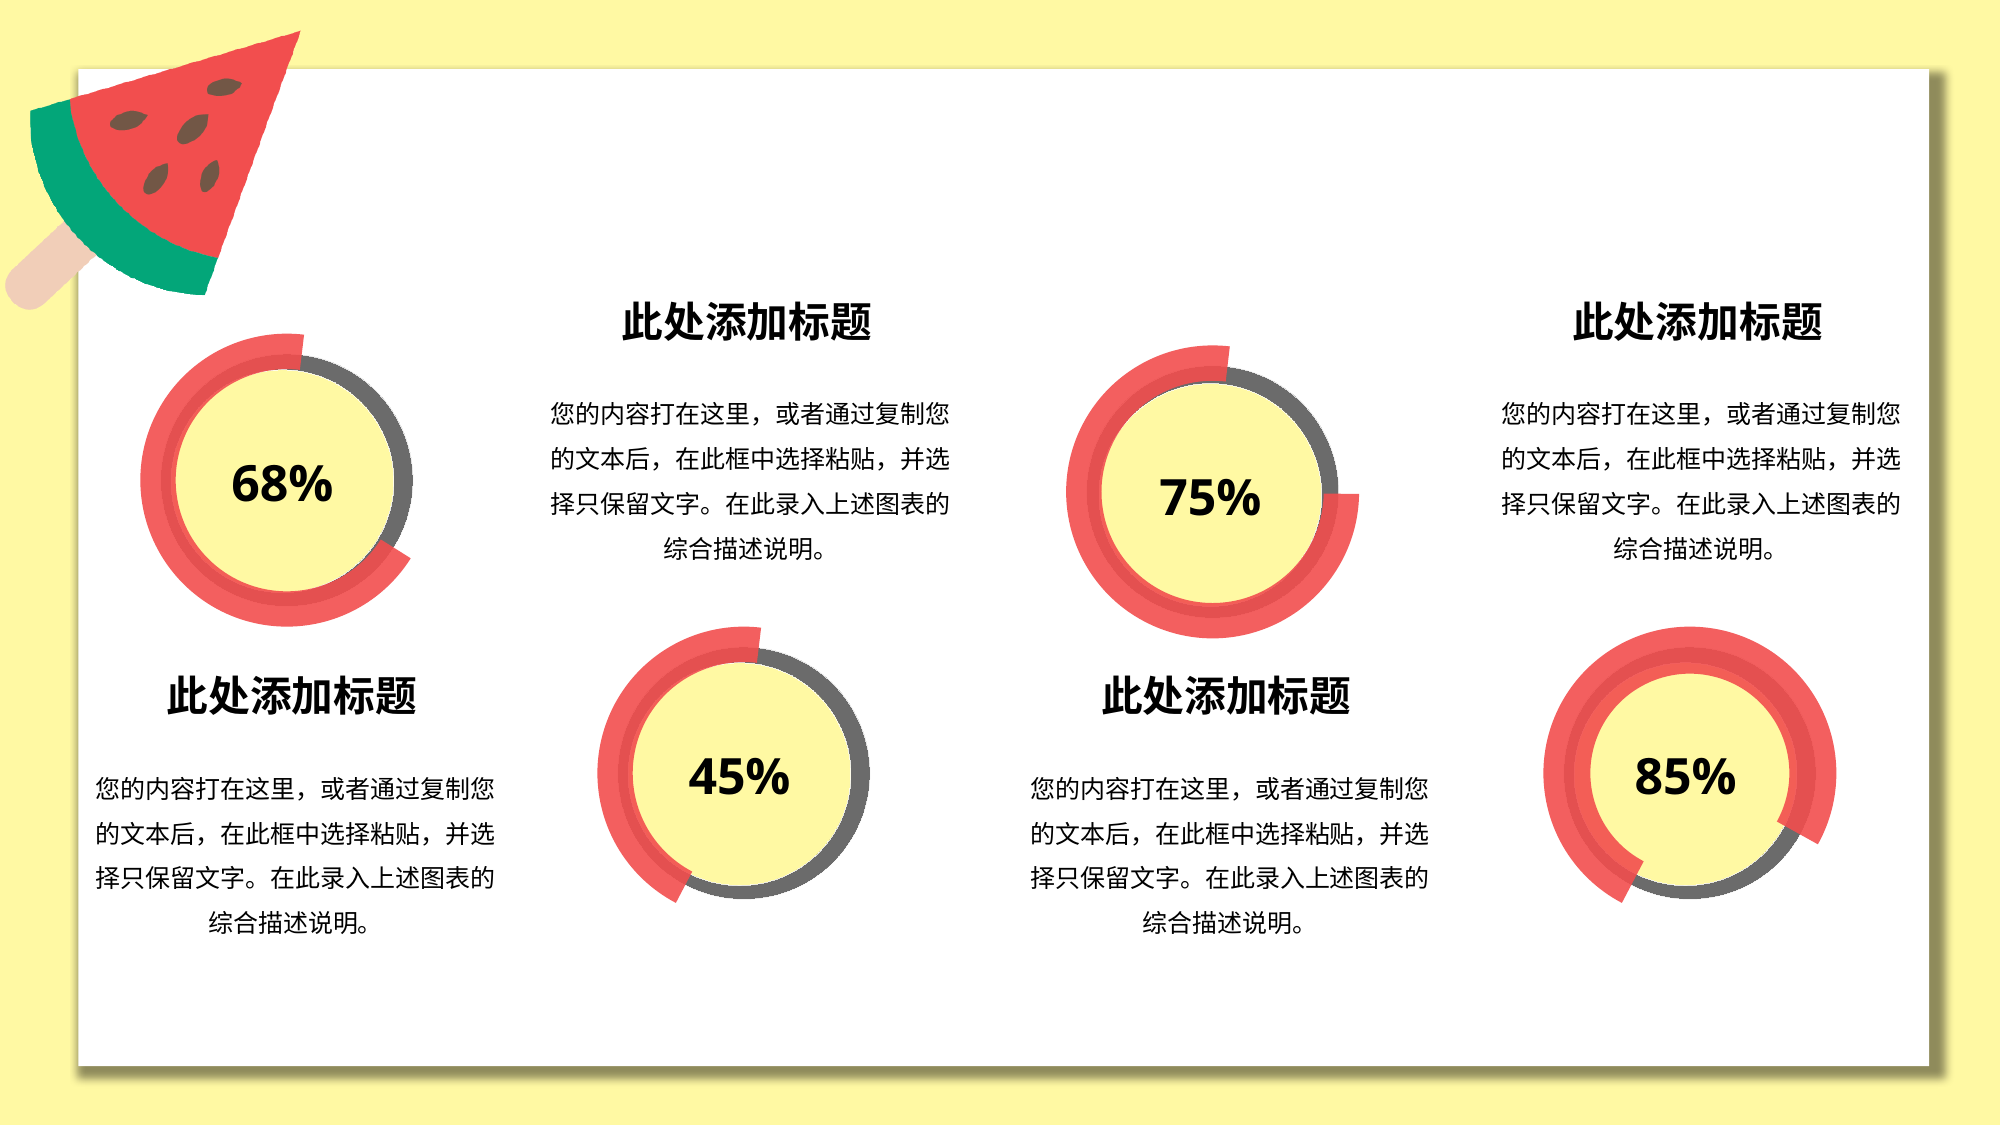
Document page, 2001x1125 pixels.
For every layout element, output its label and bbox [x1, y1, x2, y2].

text_box [70, 288, 1927, 948]
picture [0, 16, 418, 370]
text_box [77, 68, 1930, 1067]
